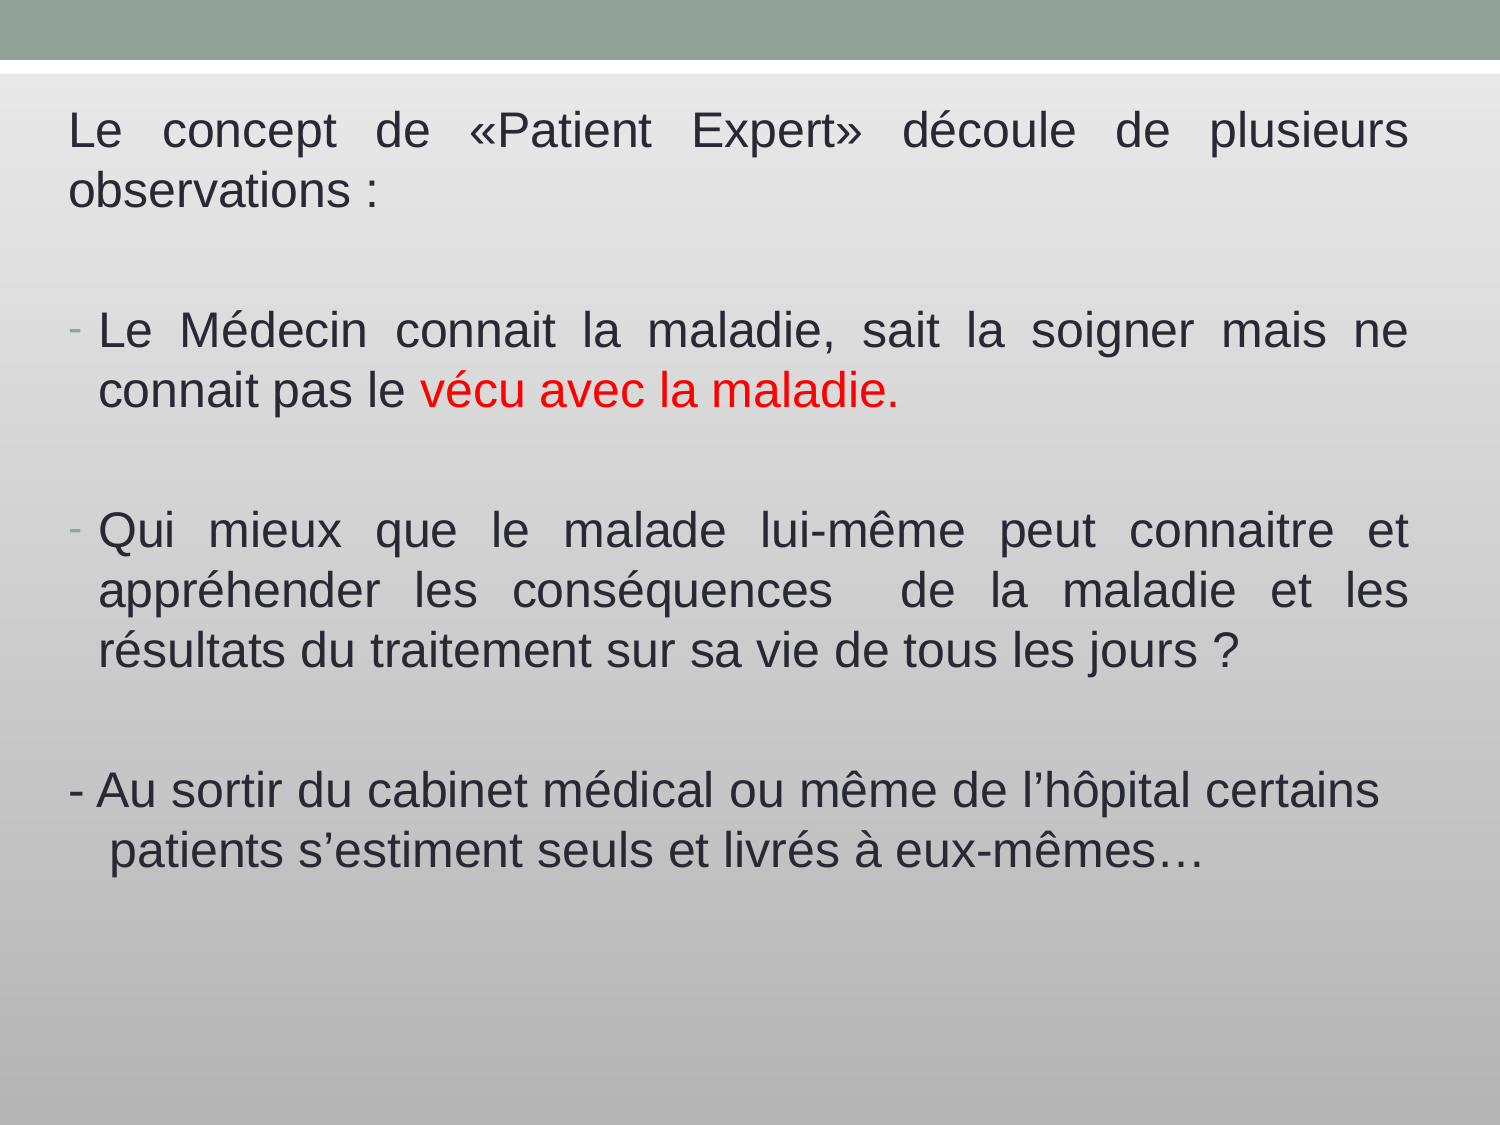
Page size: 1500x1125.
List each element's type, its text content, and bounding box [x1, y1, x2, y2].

list Le concept de «Patient Expert» découle de plusieurs observations : Le Médecin connait la maladie, sait la soigner mais ne connait pas le vécu avec la maladie. Qui mieux que le malade lui-même peut connaitre et appréhender les conséquences de la maladie et les résultats du traitement sur sa vie de tous les jours ? - Au sortir du cabinet médical ou même de l’hôpital certains patients s’estiment seuls et livrés à eux-mêmes… [53, 90, 1425, 1005]
